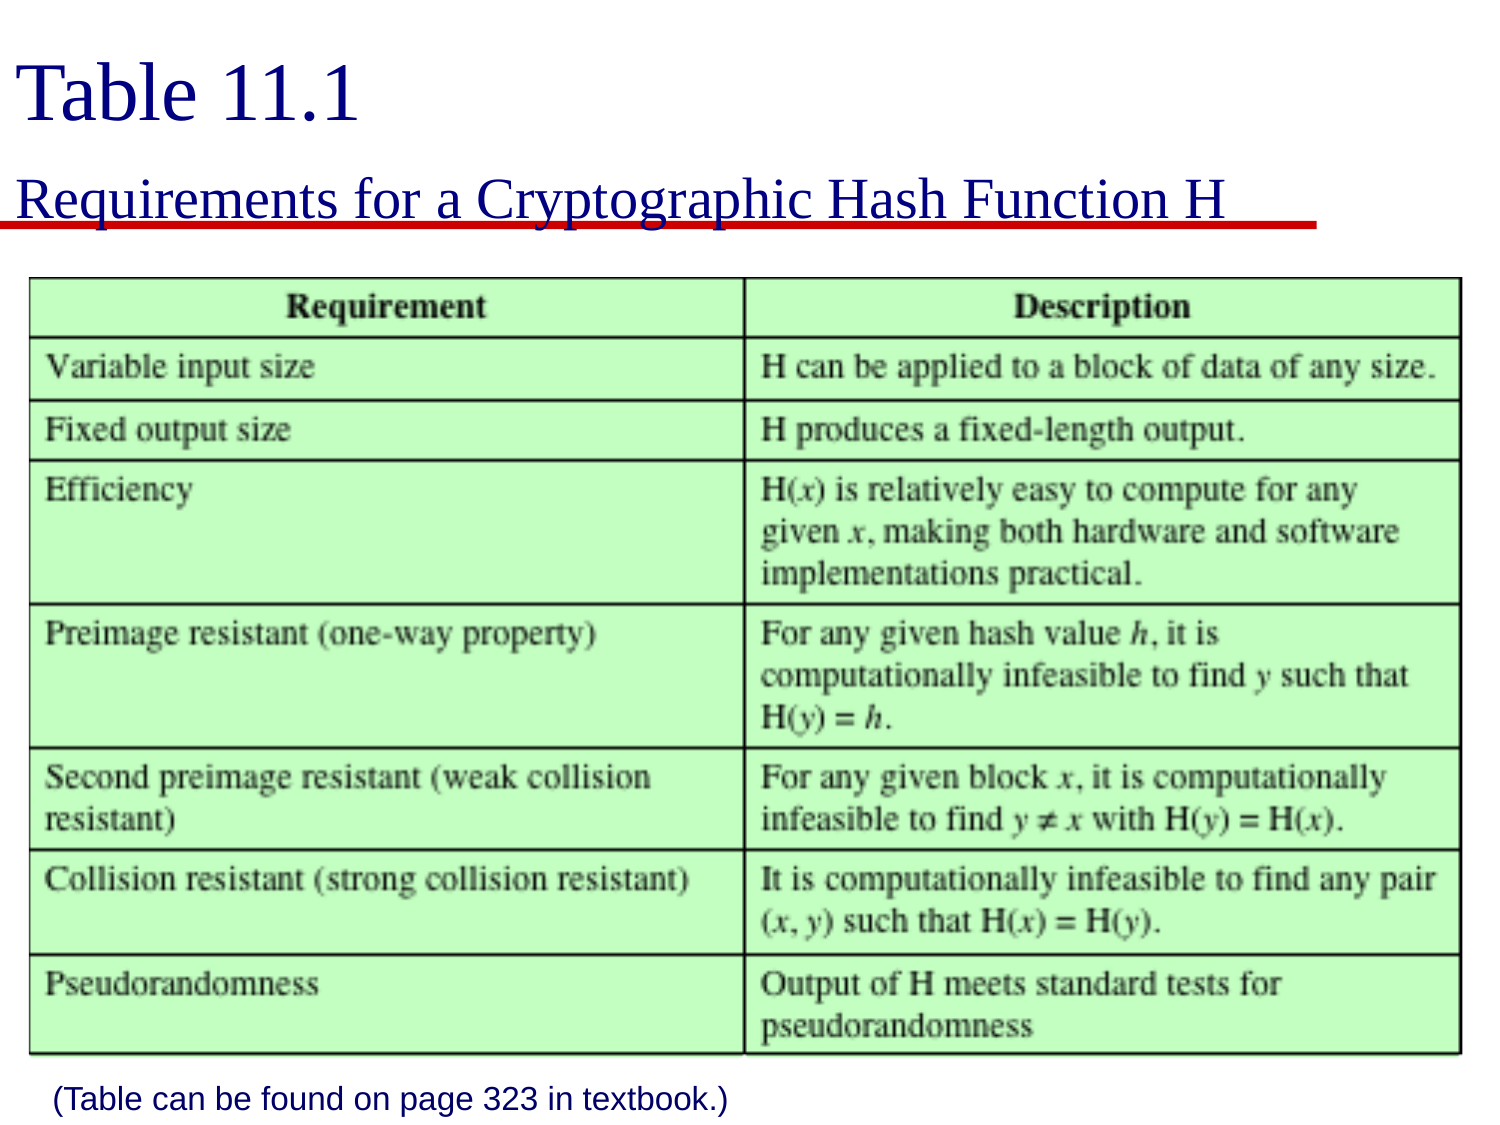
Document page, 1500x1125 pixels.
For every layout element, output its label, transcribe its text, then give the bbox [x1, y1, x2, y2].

picture [28, 276, 1463, 1076]
text_box (Table can be found on page 323 in textbook.) [37, 1085, 1013, 1125]
title Table 11.1 Requirements for a Cryptographic Hash Function H [0, 6, 1500, 239]
